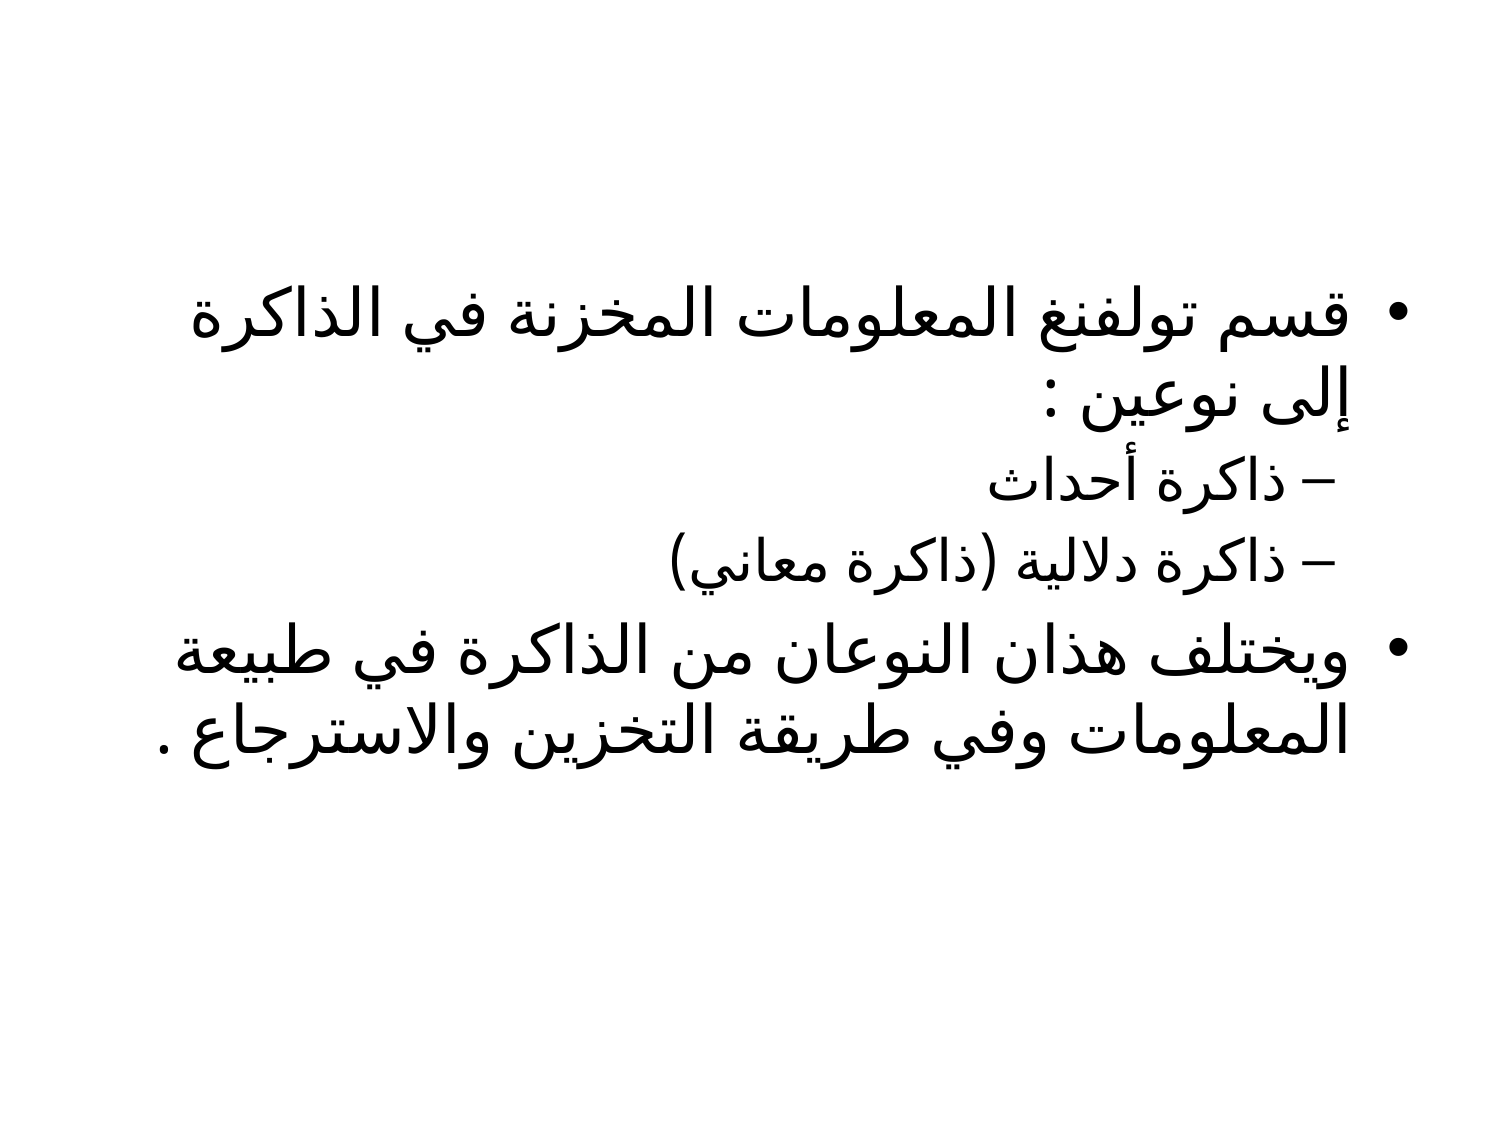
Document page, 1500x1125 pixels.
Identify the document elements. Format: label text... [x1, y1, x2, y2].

list قسم تولفنغ المعلومات المخزنة في الذاكرة إلى نوعين : ذاكرة أحداث ذاكرة دلالية (ذاكرة معاني) ويختلف هذان النوعان من الذاكرة في طبيعة المعلومات وفي طريقة التخزين والاسترجاع . [75, 262, 1425, 1005]
